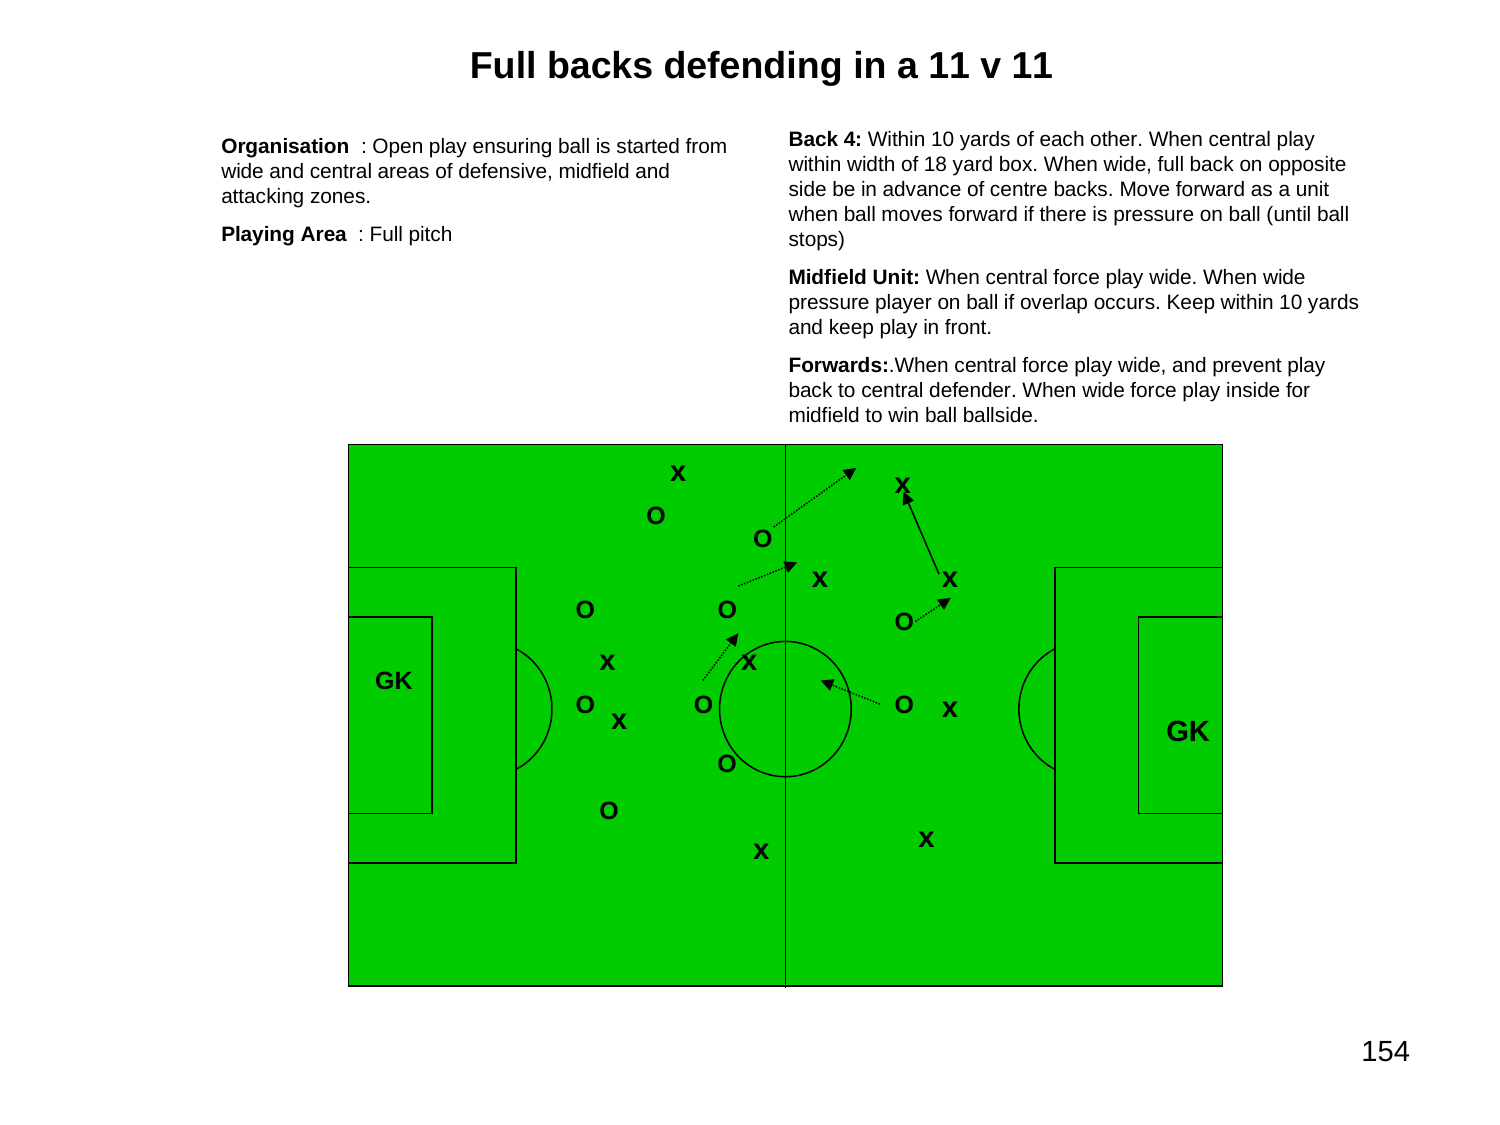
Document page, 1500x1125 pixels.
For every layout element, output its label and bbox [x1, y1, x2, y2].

text_box [206, 33, 1388, 1022]
text_box [1074, 1024, 1425, 1103]
